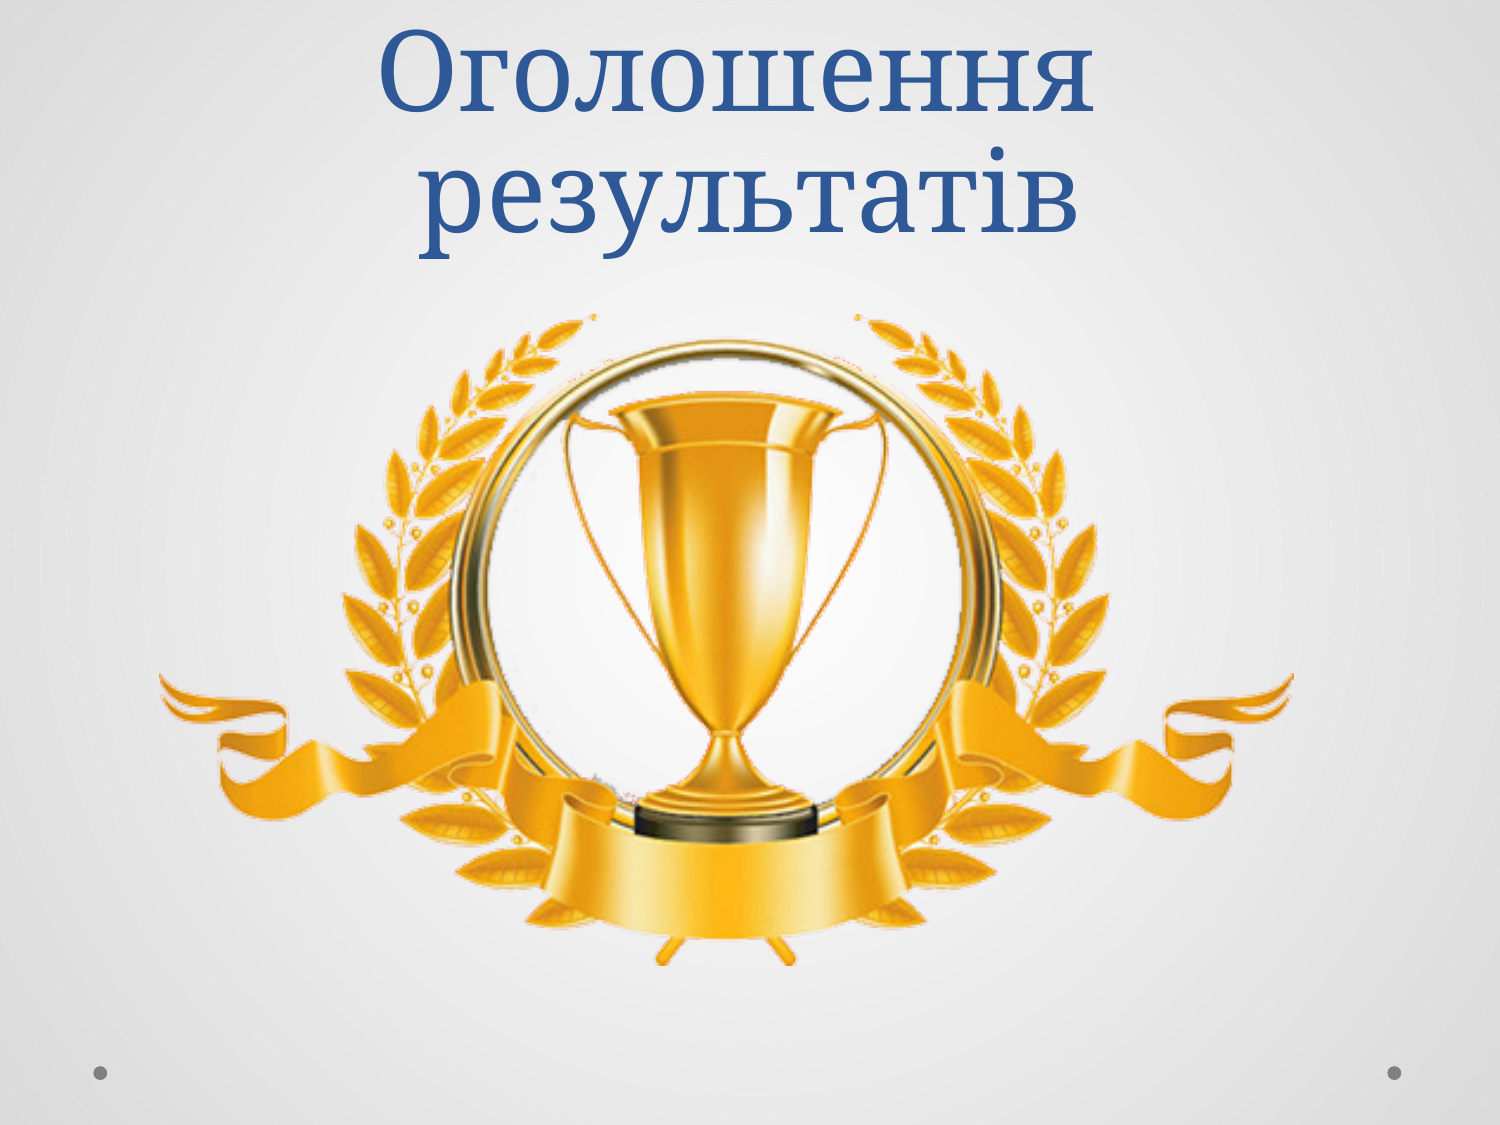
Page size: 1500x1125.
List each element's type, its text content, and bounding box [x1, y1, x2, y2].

picture [159, 314, 1294, 966]
title Оголошення результатів [75, 0, 1425, 263]
